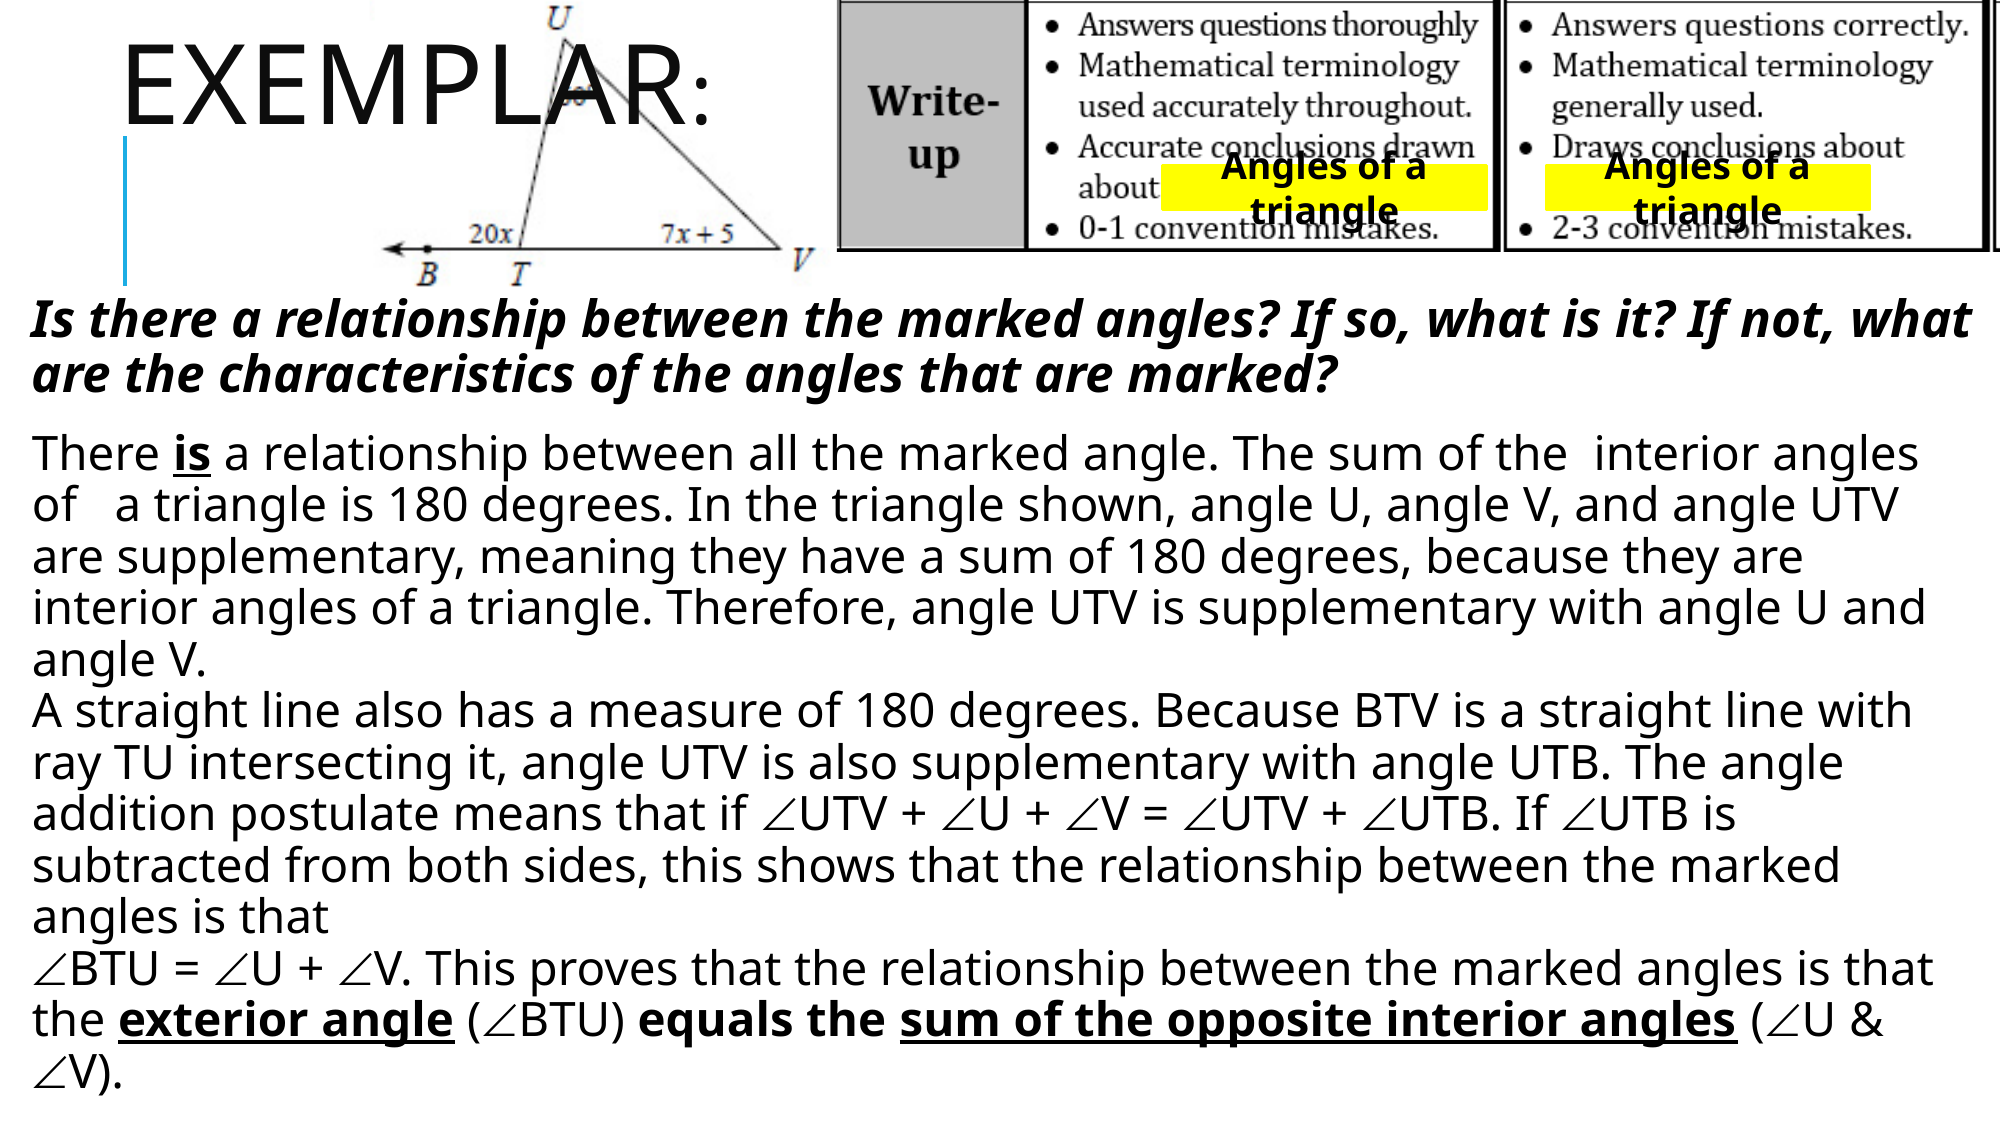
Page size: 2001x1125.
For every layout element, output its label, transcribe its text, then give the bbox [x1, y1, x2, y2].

picture [369, 0, 2000, 296]
title Exemplar: [103, 20, 362, 166]
list Is there a relationship between the marked angles? If so, what is it? If not, what are the characteristics of the angles that are marked? There is a relationship between all the marked angle. The sum of the interior angles of a triangle is 180 degrees. In the triangle shown, angle U, angle V, and angle UTV are supplementary, meaning they have a sum of 180 degrees, because they are interior angles of a triangle. Therefore, angle UTV is supplementary with angle U and angle V. A straight line also has a measure of 180 degrees. Because BTV is a straight line with ray TU intersecting it, angle UTV is also supplementary with angle UTB. The angle addition postulate means that if UTV + U + V = UTV + UTB. If UTB is subtracted from both sides, this shows that the relationship between the marked angles is that BTU = U + V. This proves that the relationship between the marked angles is that the exterior angle (BTU) equals the sum of the opposite interior angles (U & V). [11, 285, 1989, 1114]
